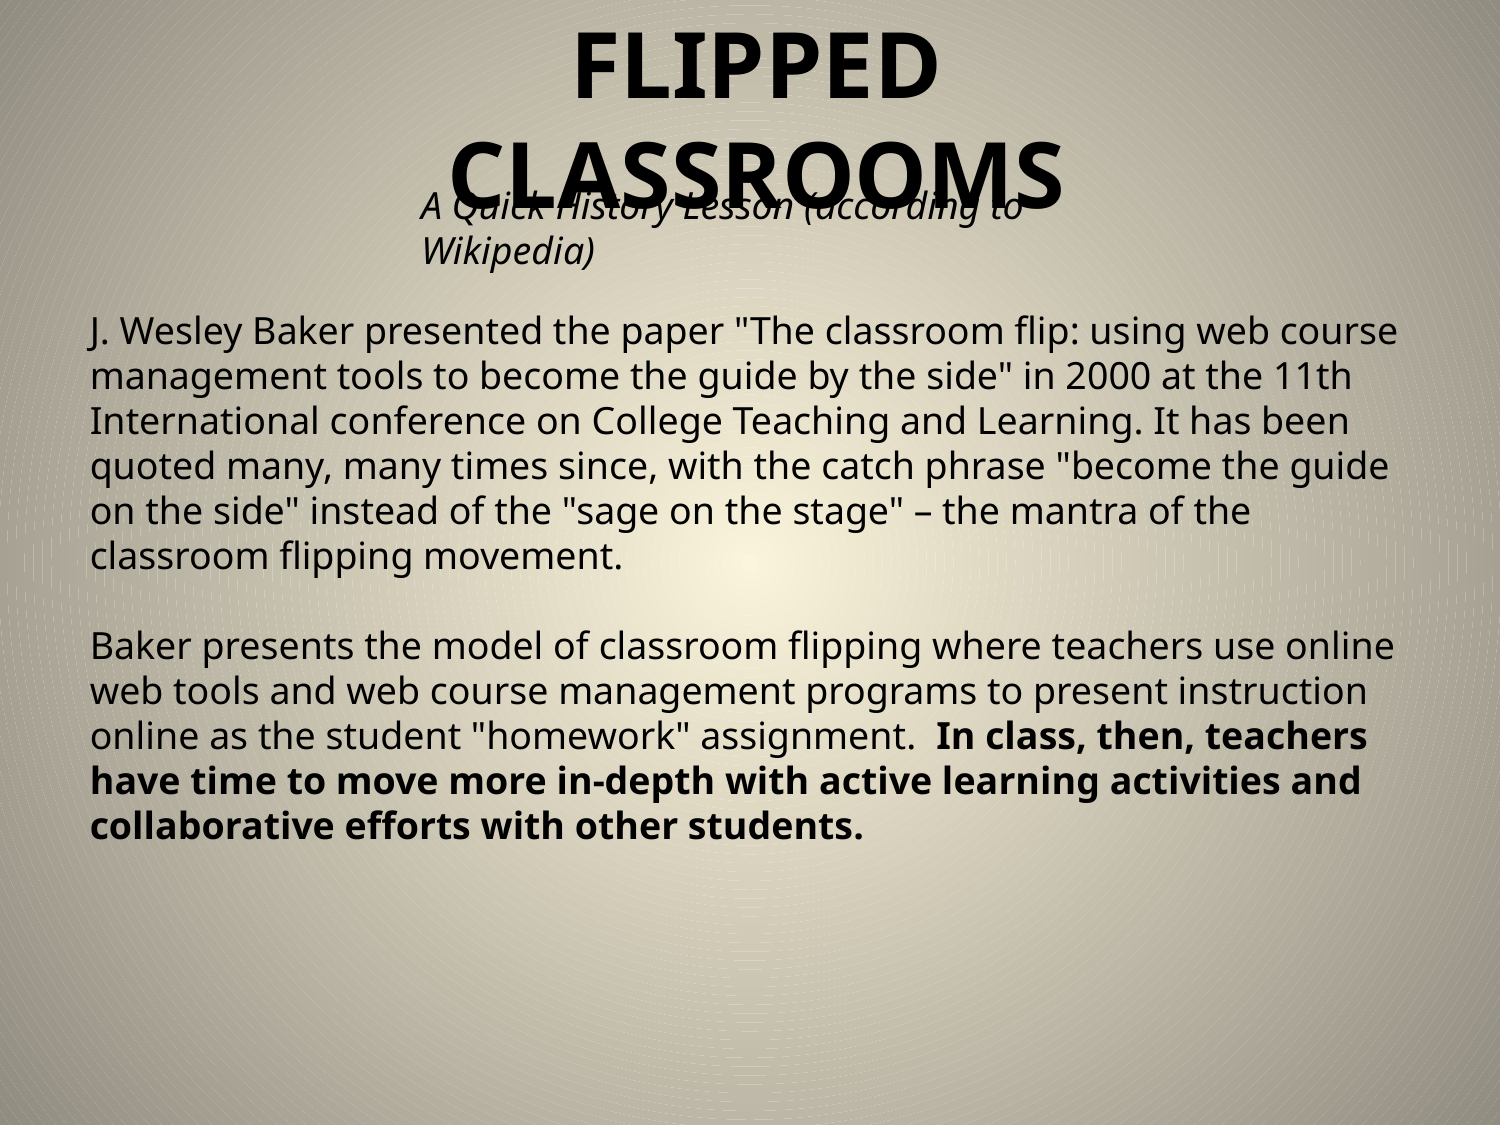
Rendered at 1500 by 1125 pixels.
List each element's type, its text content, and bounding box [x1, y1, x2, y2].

text_box J. Wesley Baker presented the paper "The classroom flip: using web course management tools to become the guide by the side" in 2000 at the 11th International conference on College Teaching and Learning. It has been quoted many, many times since, with the catch phrase "become the guide on the side" instead of the "sage on the stage" – the mantra of the classroom flipping movement. Baker presents the model of classroom flipping where teachers use online web tools and web course management programs to present instruction online as the student "homework" assignment. In class, then, teachers have time to move more in-depth with active learning activities and collaborative efforts with other students. [74, 299, 1438, 855]
title Flipped Classrooms [306, 0, 1207, 238]
text_box A Quick History Lesson (according to Wikipedia) [406, 174, 1075, 280]
